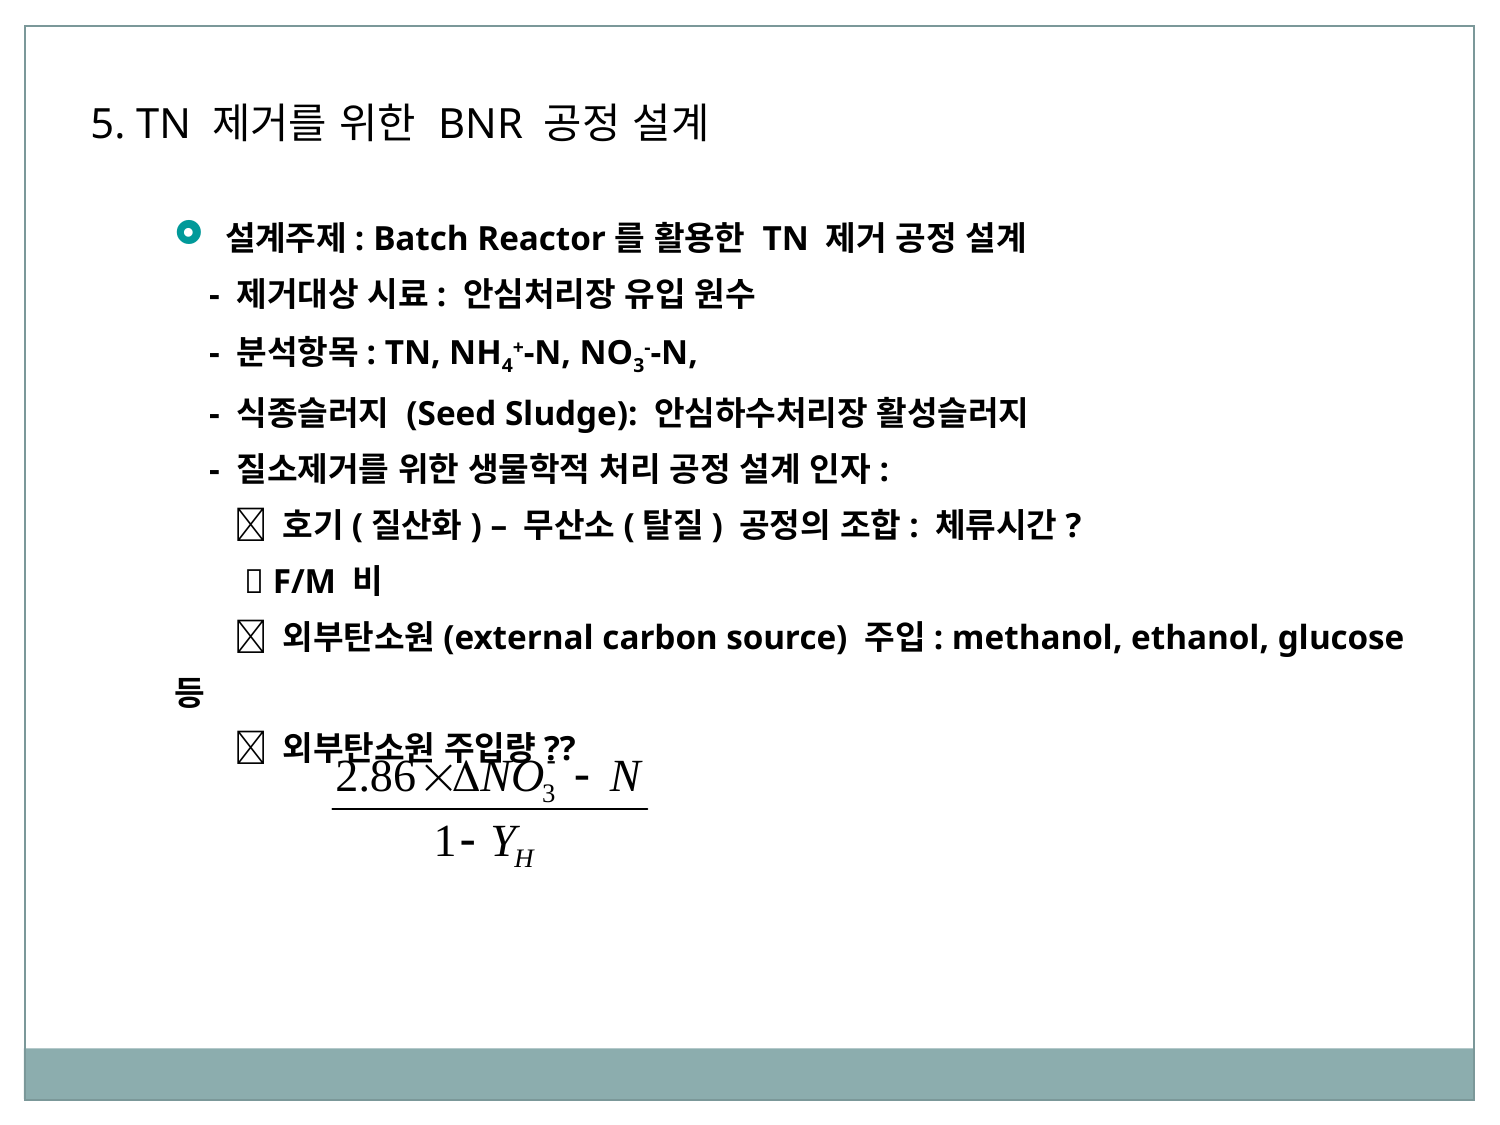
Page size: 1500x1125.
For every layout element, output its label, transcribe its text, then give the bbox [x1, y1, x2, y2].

text_box 설계주제: Batch Reactor를 활용한 TN 제거 공정 설계 - 제거대상 시료: 안심처리장 유입 원수 - 분석항목: TN, NH4+-N, NO3--N, - 식종슬러지 (Seed Sludge): 안심하수처리장 활성슬러지 - 질소제거를 위한 생물학적 처리 공정 설계 인자:  호기(질산화) – 무산소(탈질) 공정의 조합: 체류시간?  F/M 비  외부탄소원(external carbon source) 주입: methanol, ethanol, glucose 등  외부탄소원 주입량?? [159, 193, 1459, 775]
text_box 5. TN 제거를 위한 BNR 공정 설계 [75, 74, 725, 155]
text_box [324, 739, 656, 879]
